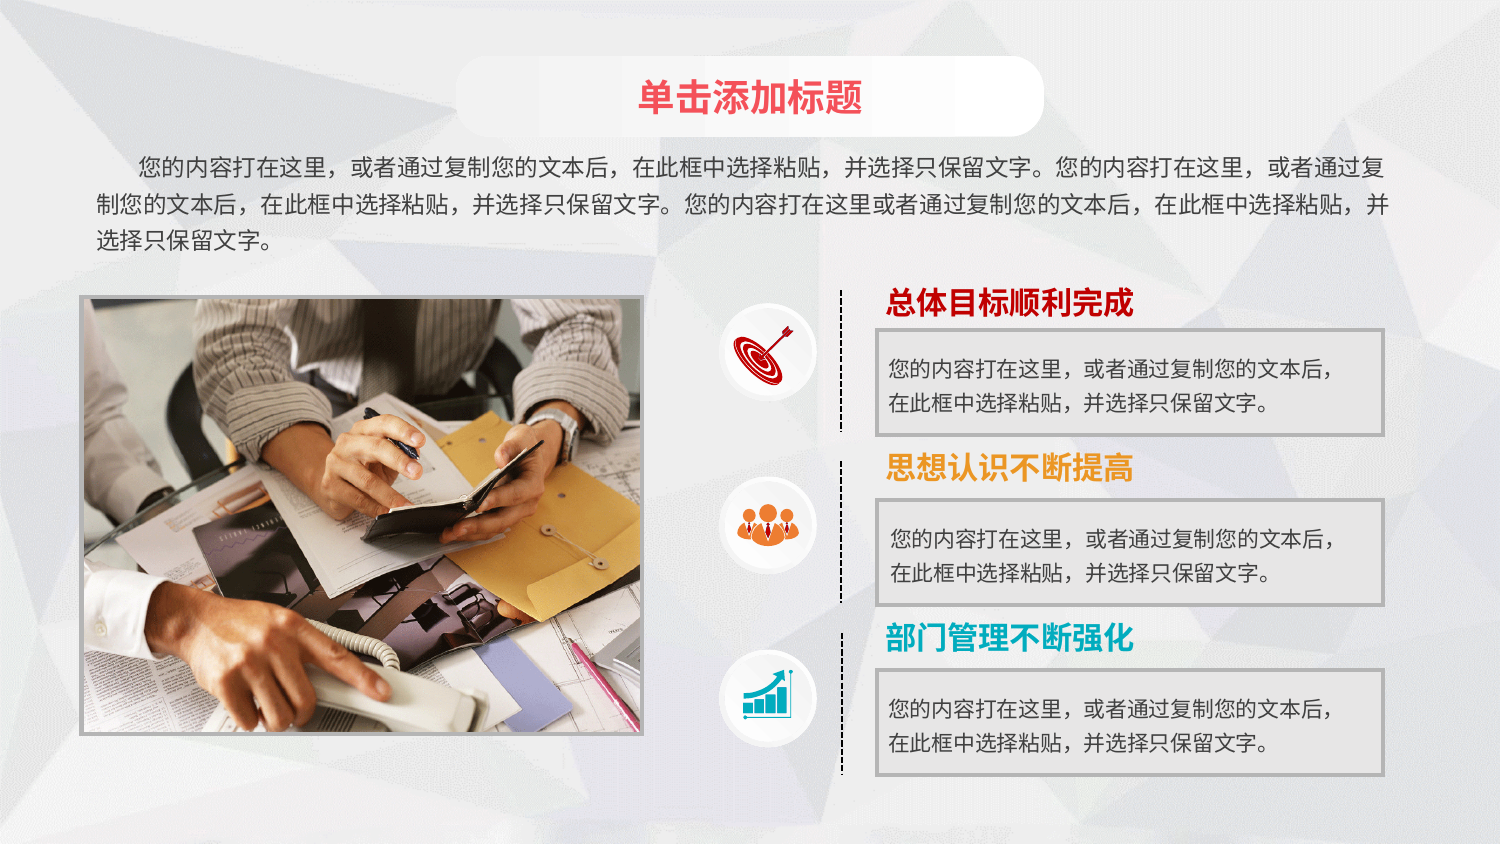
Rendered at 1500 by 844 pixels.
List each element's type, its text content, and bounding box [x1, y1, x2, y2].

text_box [876, 669, 1383, 775]
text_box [876, 329, 1383, 435]
text_box 您的内容打在这里，或者通过复制您的文本后，在此框中选择粘贴，并选择只保留文字。您的内容打在这里，或者通过复制您的文本后，在此框中选择粘贴，并选择只保留文字。您的内容打在这里或者通过复制您的文本后，在此框中选择粘贴，并选择只保留文字。 [81, 137, 1422, 262]
picture [0, 0, 1500, 844]
text_box [80, 296, 643, 735]
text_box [719, 476, 817, 574]
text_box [719, 649, 817, 748]
text_box 思想认识不断提高 [876, 444, 1144, 491]
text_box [719, 303, 817, 401]
text_box 部门管理不断强化 [876, 613, 1144, 660]
text_box 总体目标顺利完成 [876, 279, 1144, 325]
text_box 单击添加标题 [454, 54, 1046, 137]
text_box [876, 499, 1383, 605]
